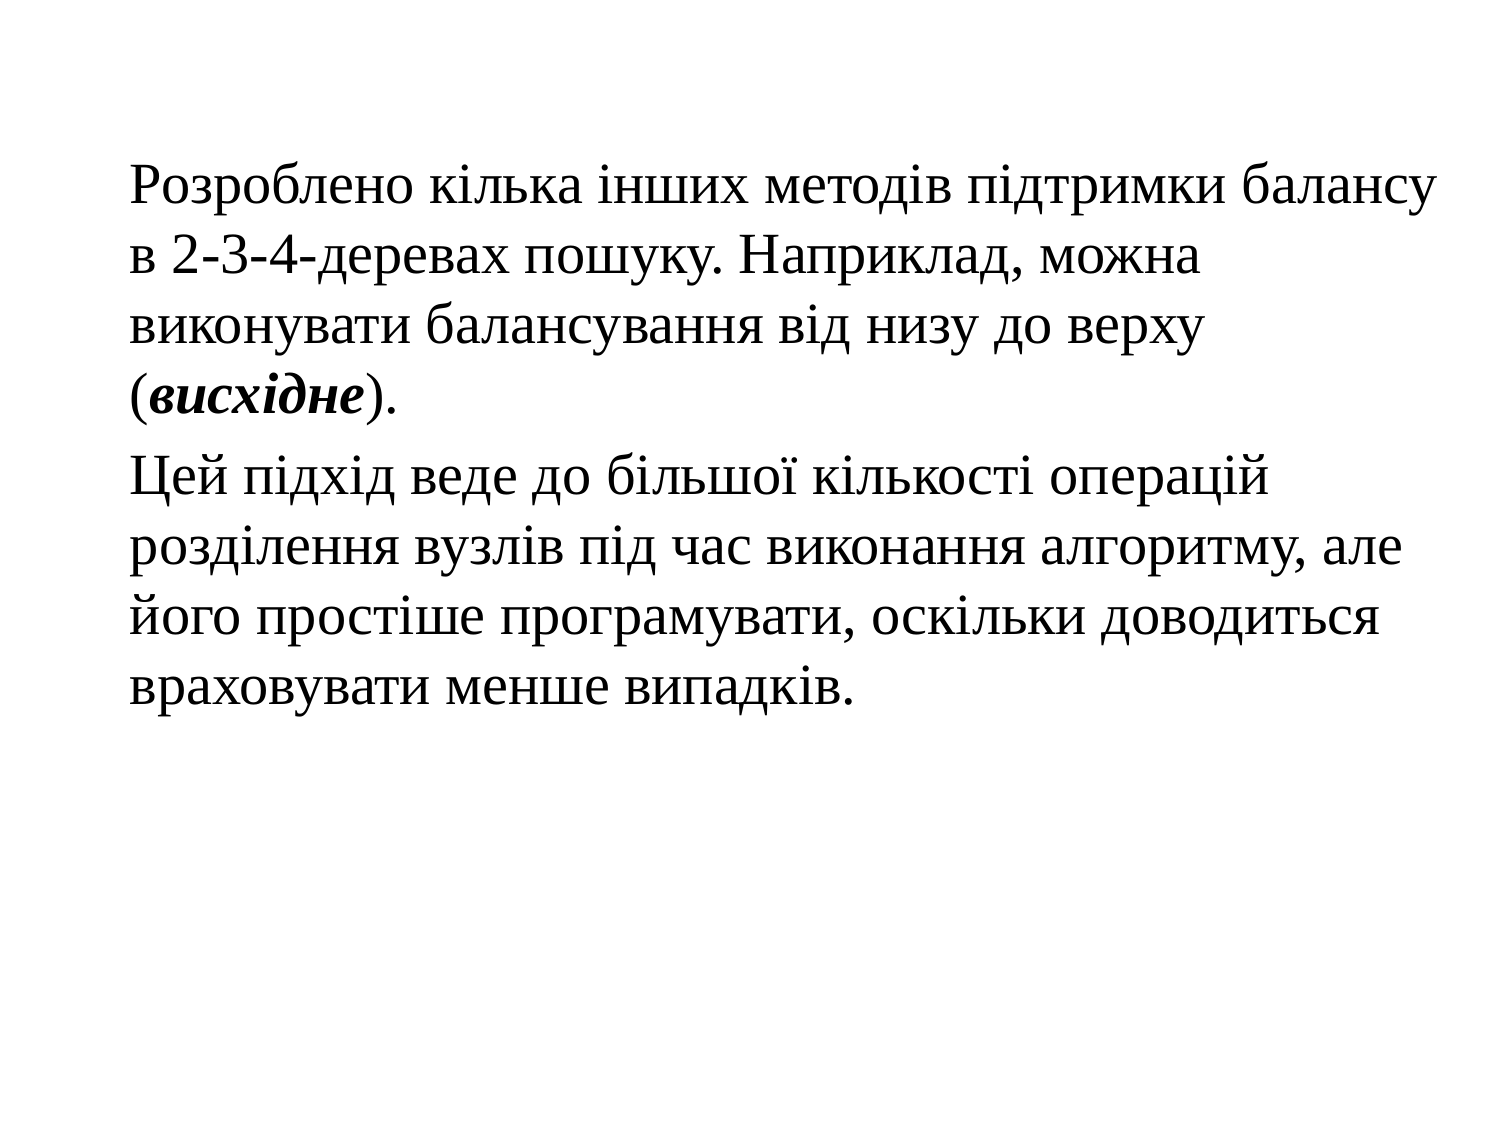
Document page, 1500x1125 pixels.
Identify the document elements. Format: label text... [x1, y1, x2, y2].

list Розроблено кілька інших методів підтримки балансу в 2-3-4-деревах пошуку. Наприклад, можна виконувати балансування від низу до верху (висхідне). Цей підхід веде до більшої кількості операцій розділення вузлів під час виконання алгоритму, але його простіше програмувати, оскільки доводиться враховувати менше випадків. [0, 136, 1500, 1125]
